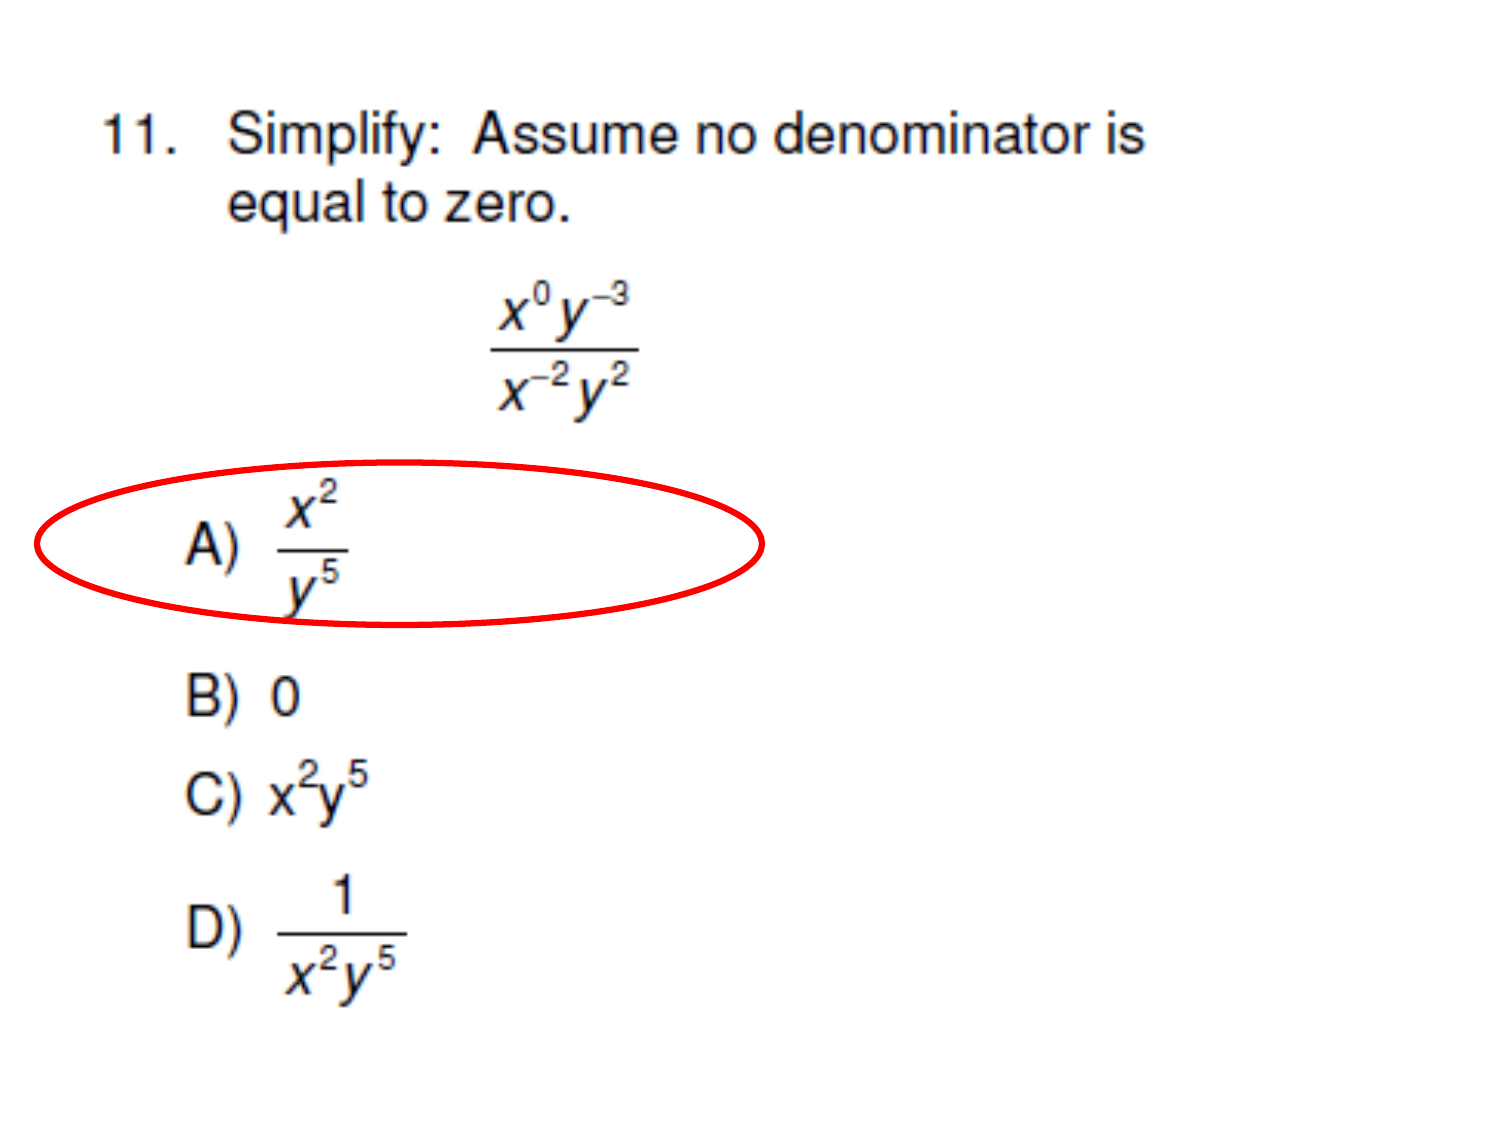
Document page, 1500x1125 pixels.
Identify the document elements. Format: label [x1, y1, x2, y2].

picture [62, 62, 1363, 1125]
text_box [34, 514, 57, 573]
